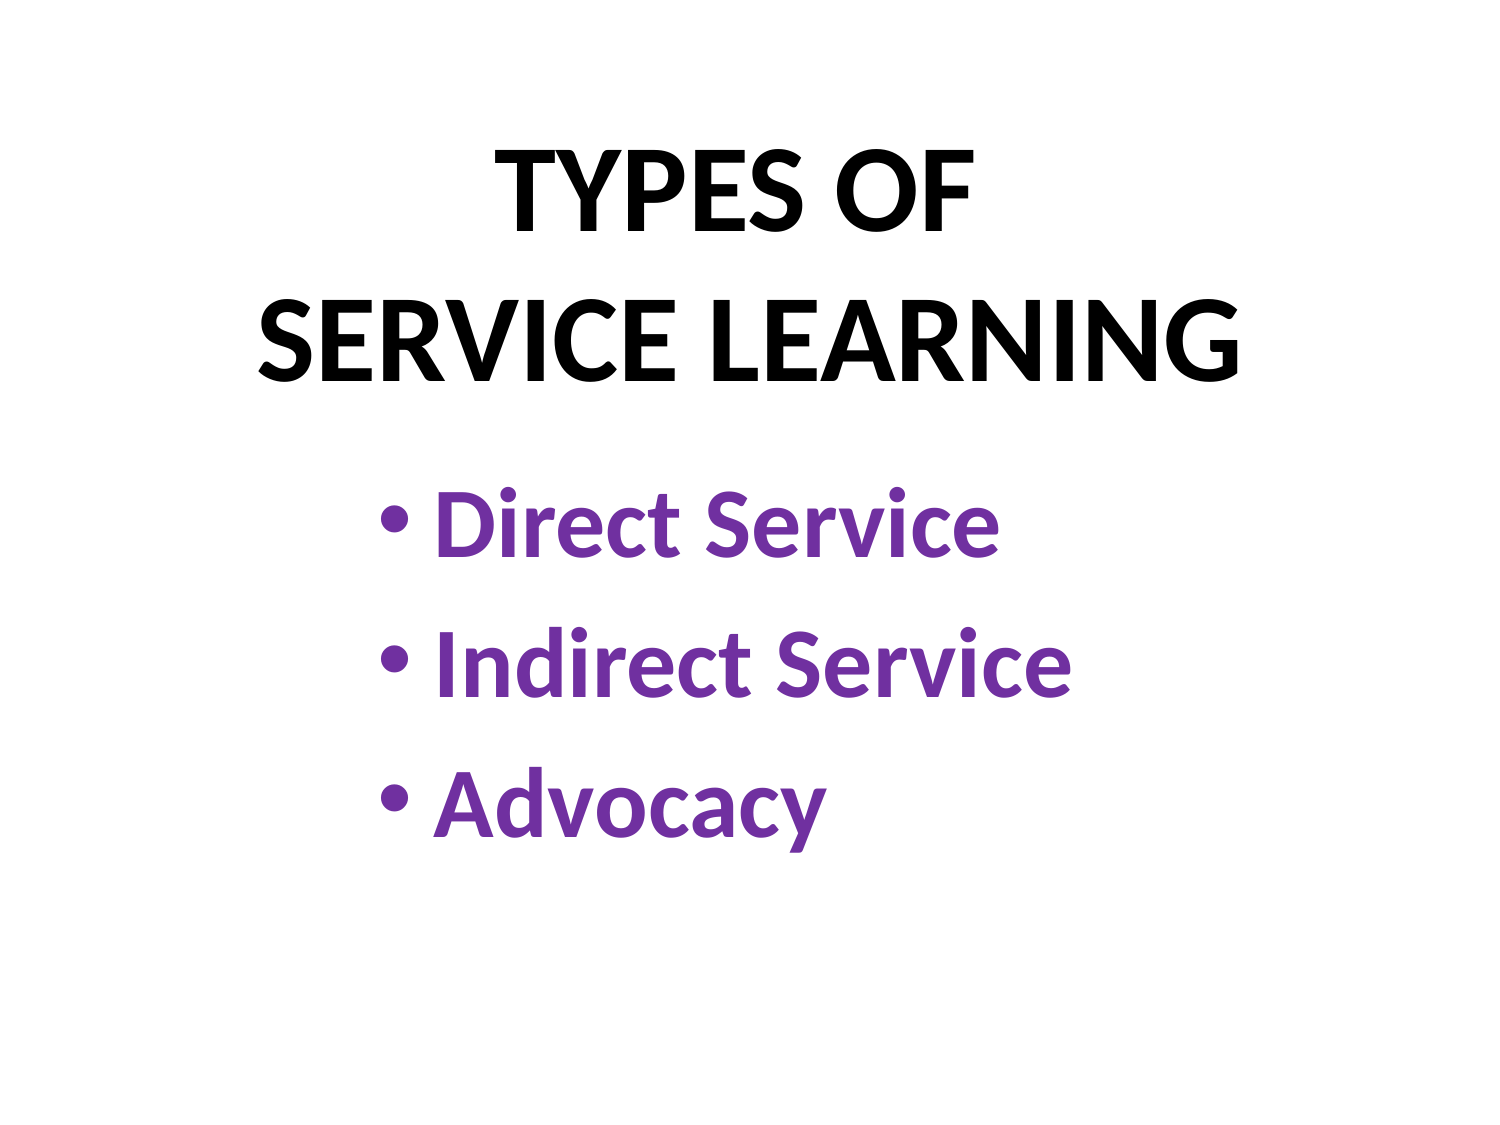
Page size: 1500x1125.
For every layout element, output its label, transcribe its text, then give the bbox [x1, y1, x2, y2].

title TYPES OF SERVICE LEARNING [75, 99, 1425, 413]
list Direct Service Indirect Service Advocacy [362, 450, 1425, 1005]
